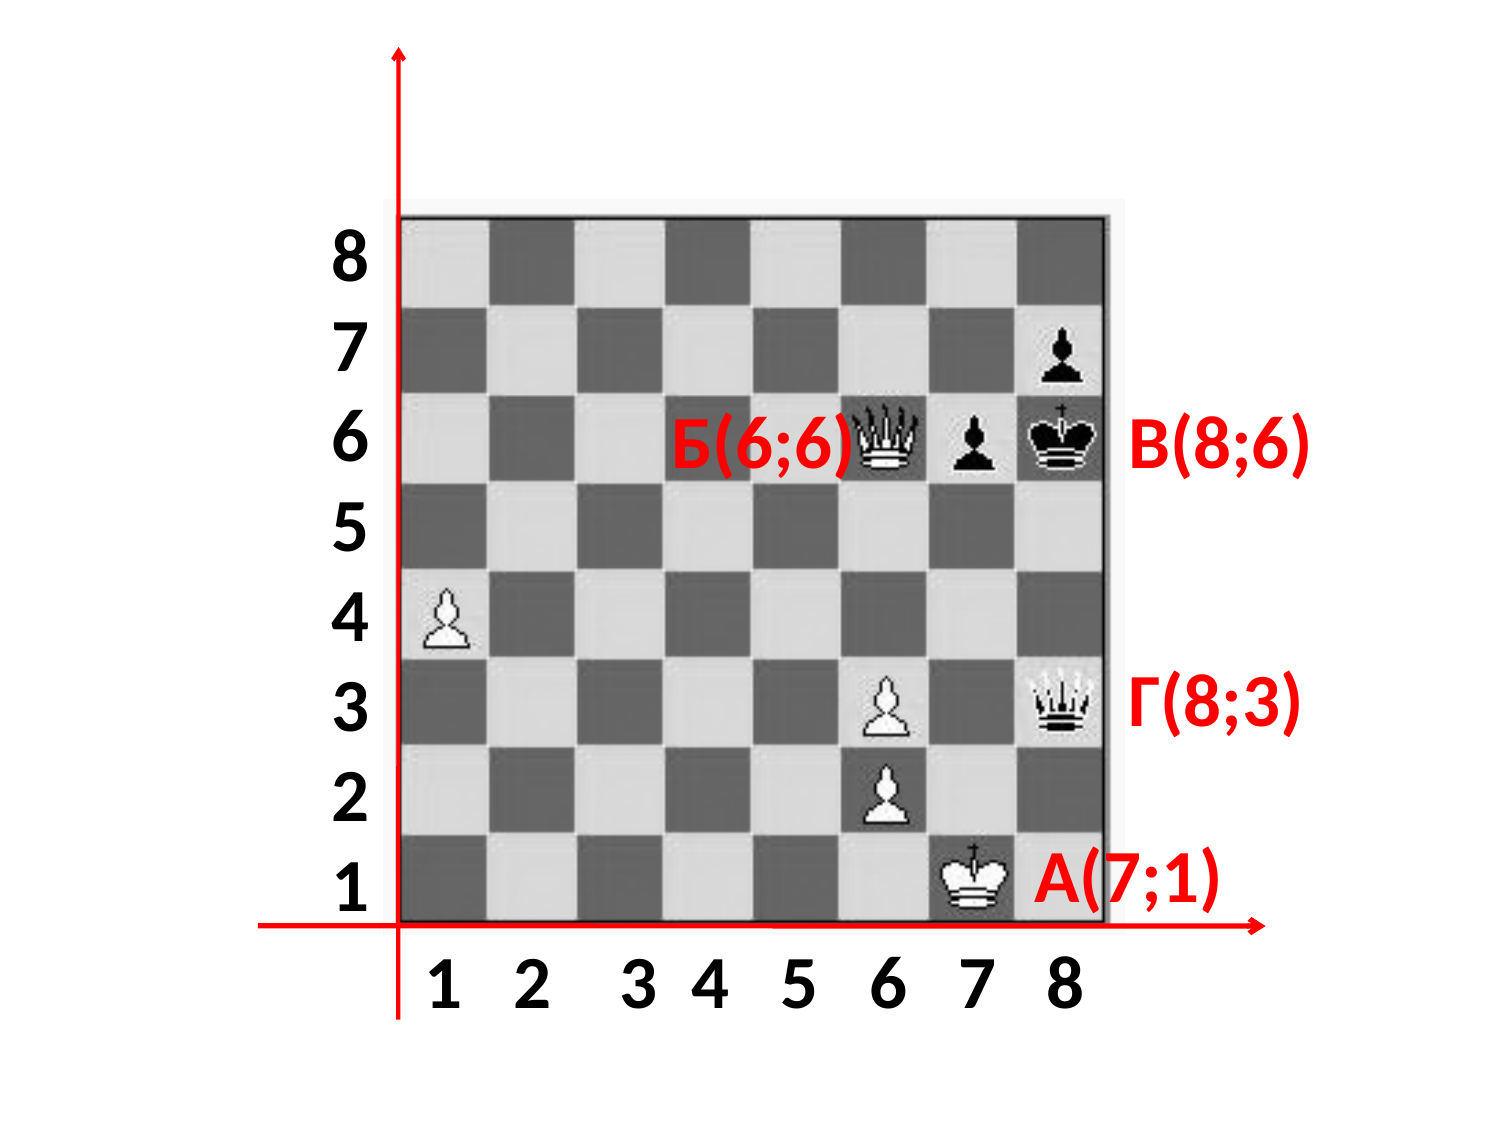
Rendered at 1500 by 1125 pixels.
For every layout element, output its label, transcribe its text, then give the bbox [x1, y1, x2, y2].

text_box Г(8;3) [1269, 644, 1348, 750]
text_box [257, 46, 1266, 1032]
text_box В(8;6) [1269, 386, 1348, 492]
